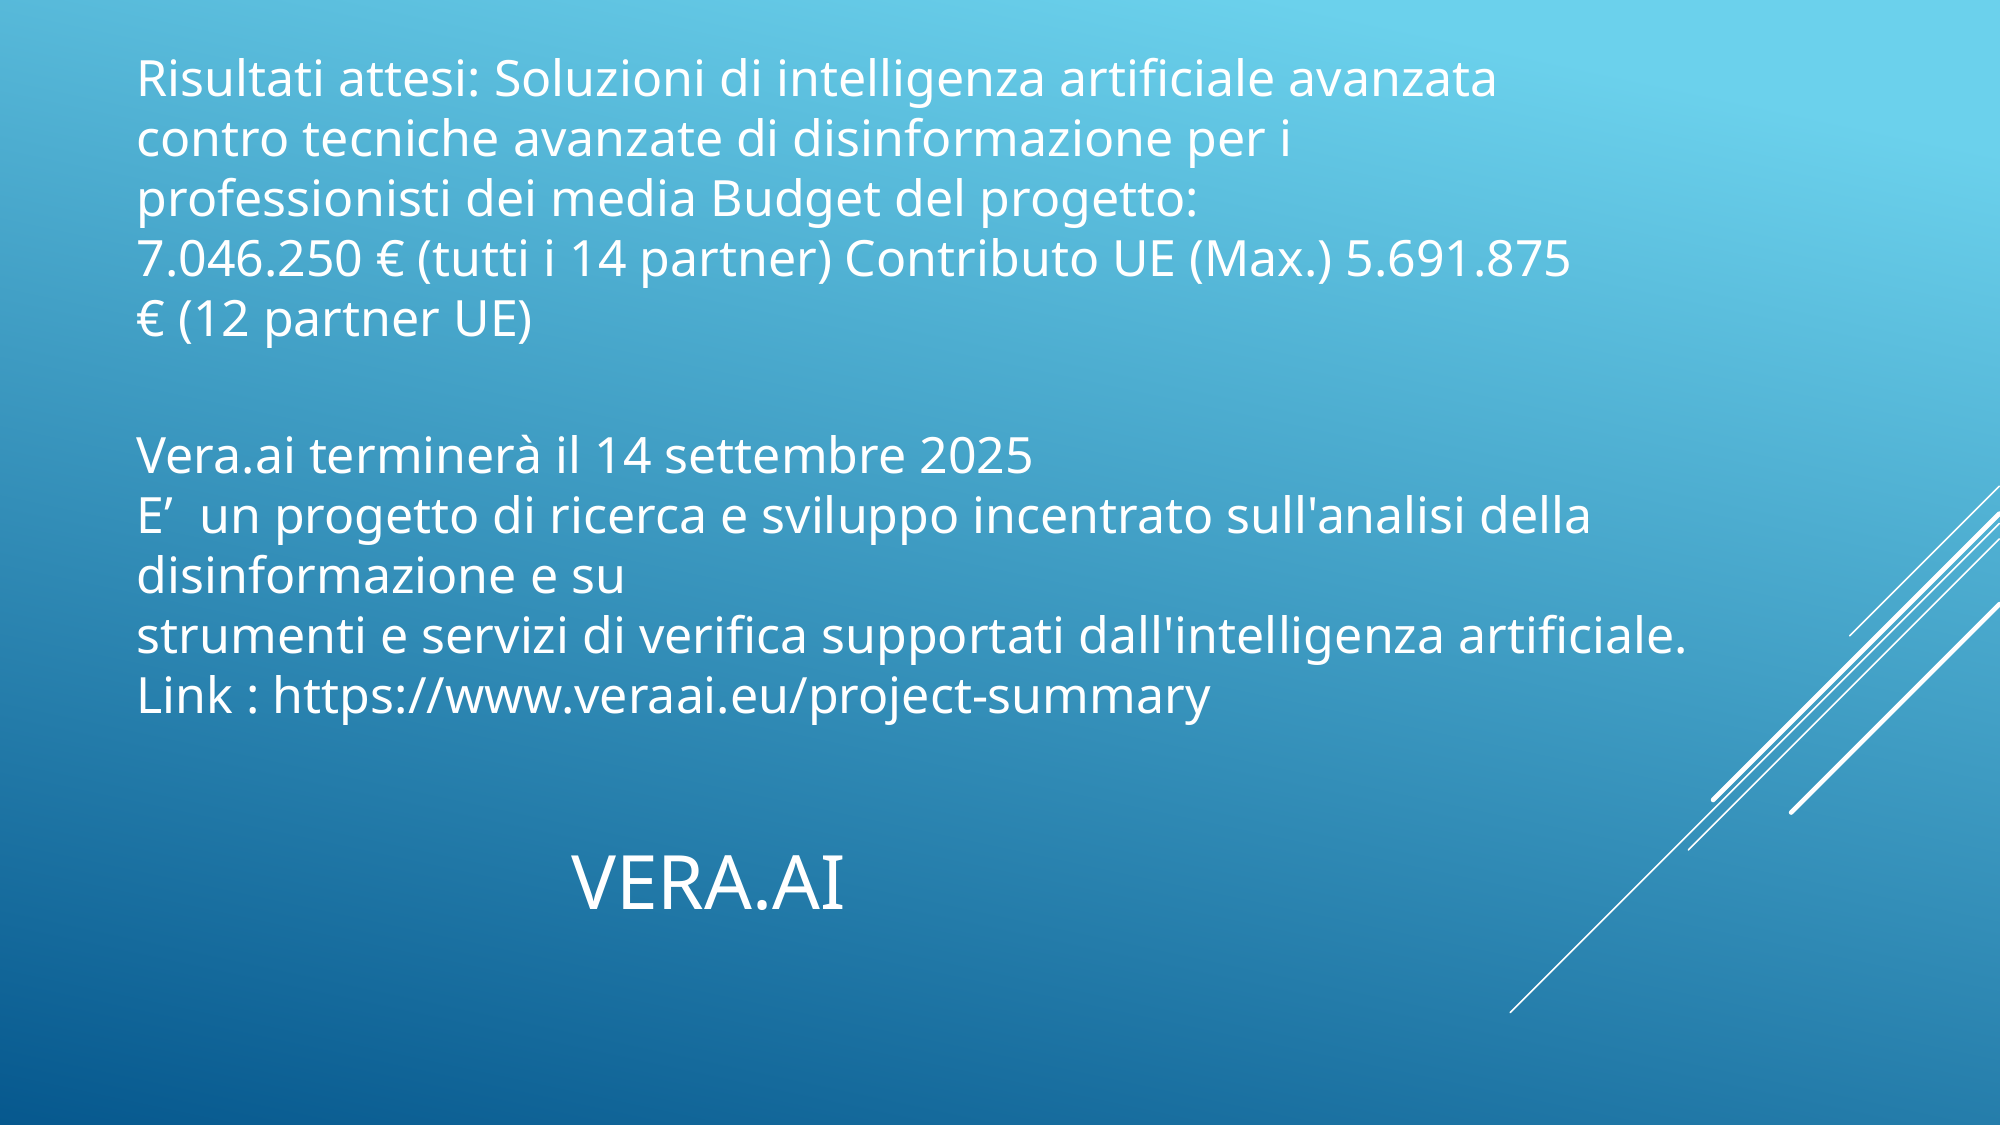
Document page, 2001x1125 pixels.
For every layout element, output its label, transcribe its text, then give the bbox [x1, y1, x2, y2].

list Vera.ai terminerà il 14 settembre 2025 E’ un progetto di ricerca e sviluppo incentrato sull'analisi della disinformazione e su strumenti e servizi di verifica supportati dall'intelligenza artificiale. Link : https://www.veraai.eu/project-summary [121, 156, 1804, 810]
text_box Risultati attesi: Soluzioni di intelligenza artificiale avanzata contro tecniche avanzate di disinformazione per i professionisti dei media Budget del progetto: 7.046.250 € (tutti i 14 partner) Contributo UE (Max.) 5.691.875 € (12 partner UE) [121, 38, 1597, 414]
title Vera.ai [556, 810, 1513, 1024]
